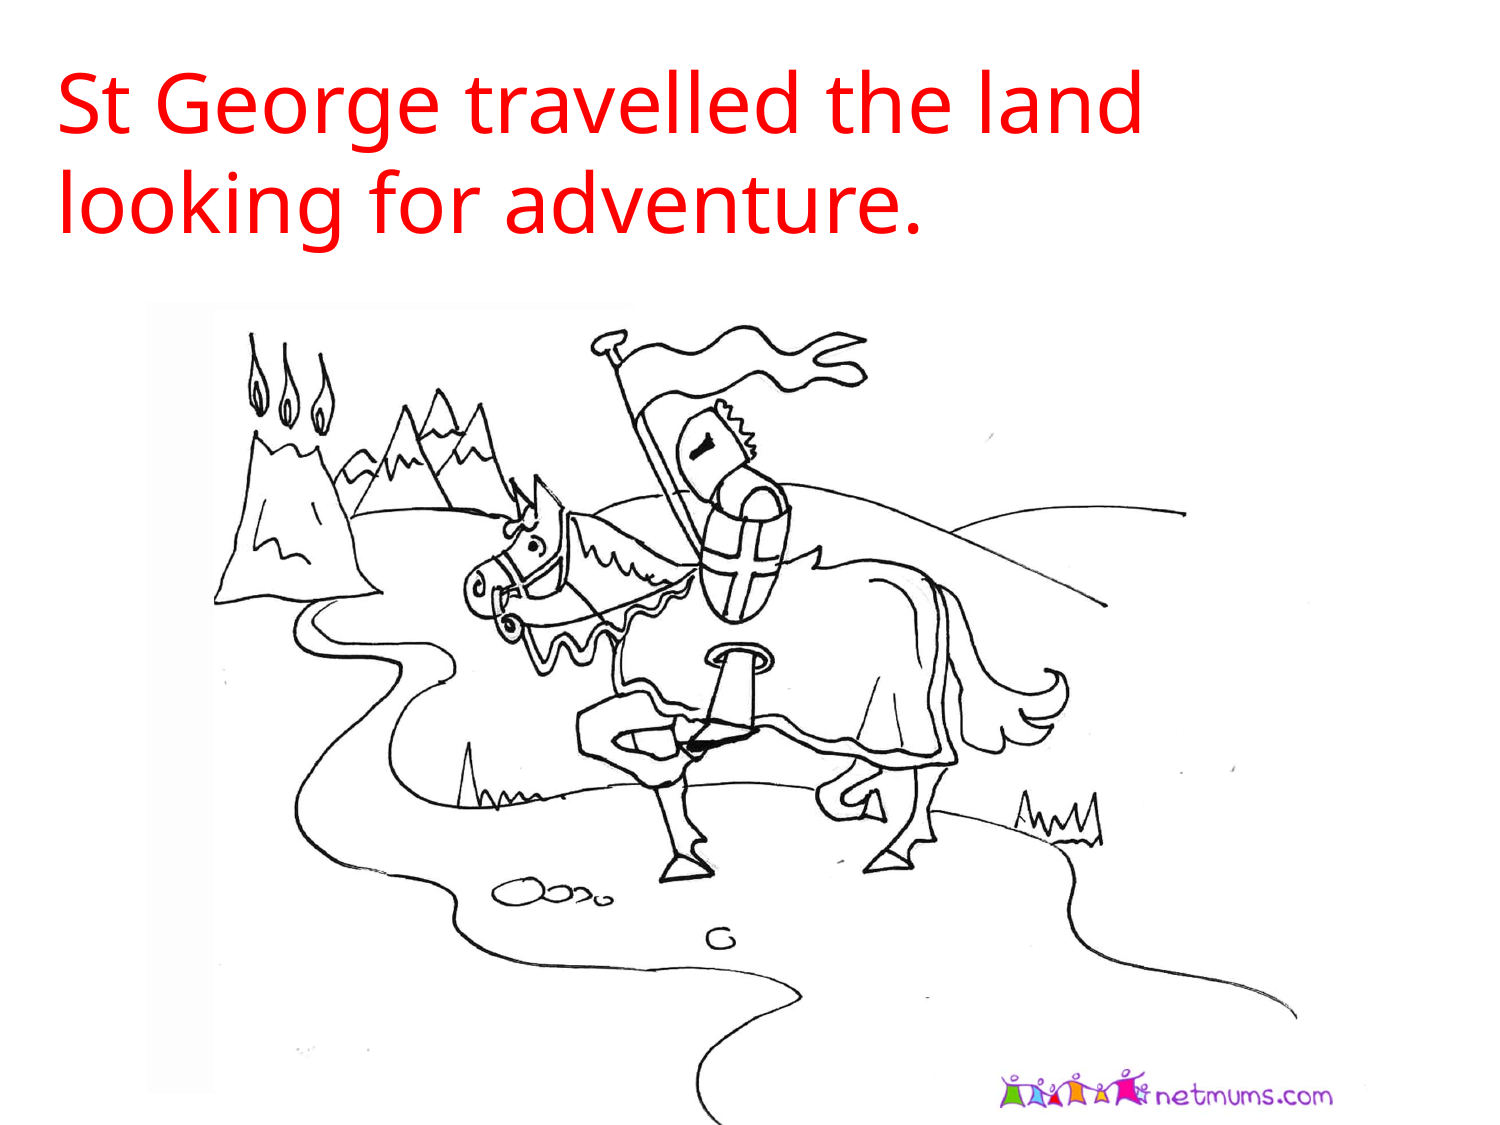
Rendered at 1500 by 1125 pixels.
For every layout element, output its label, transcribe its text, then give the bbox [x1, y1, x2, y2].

text_box St George travelled the land looking for adventure. [41, 42, 1459, 258]
picture [147, 270, 1389, 1125]
